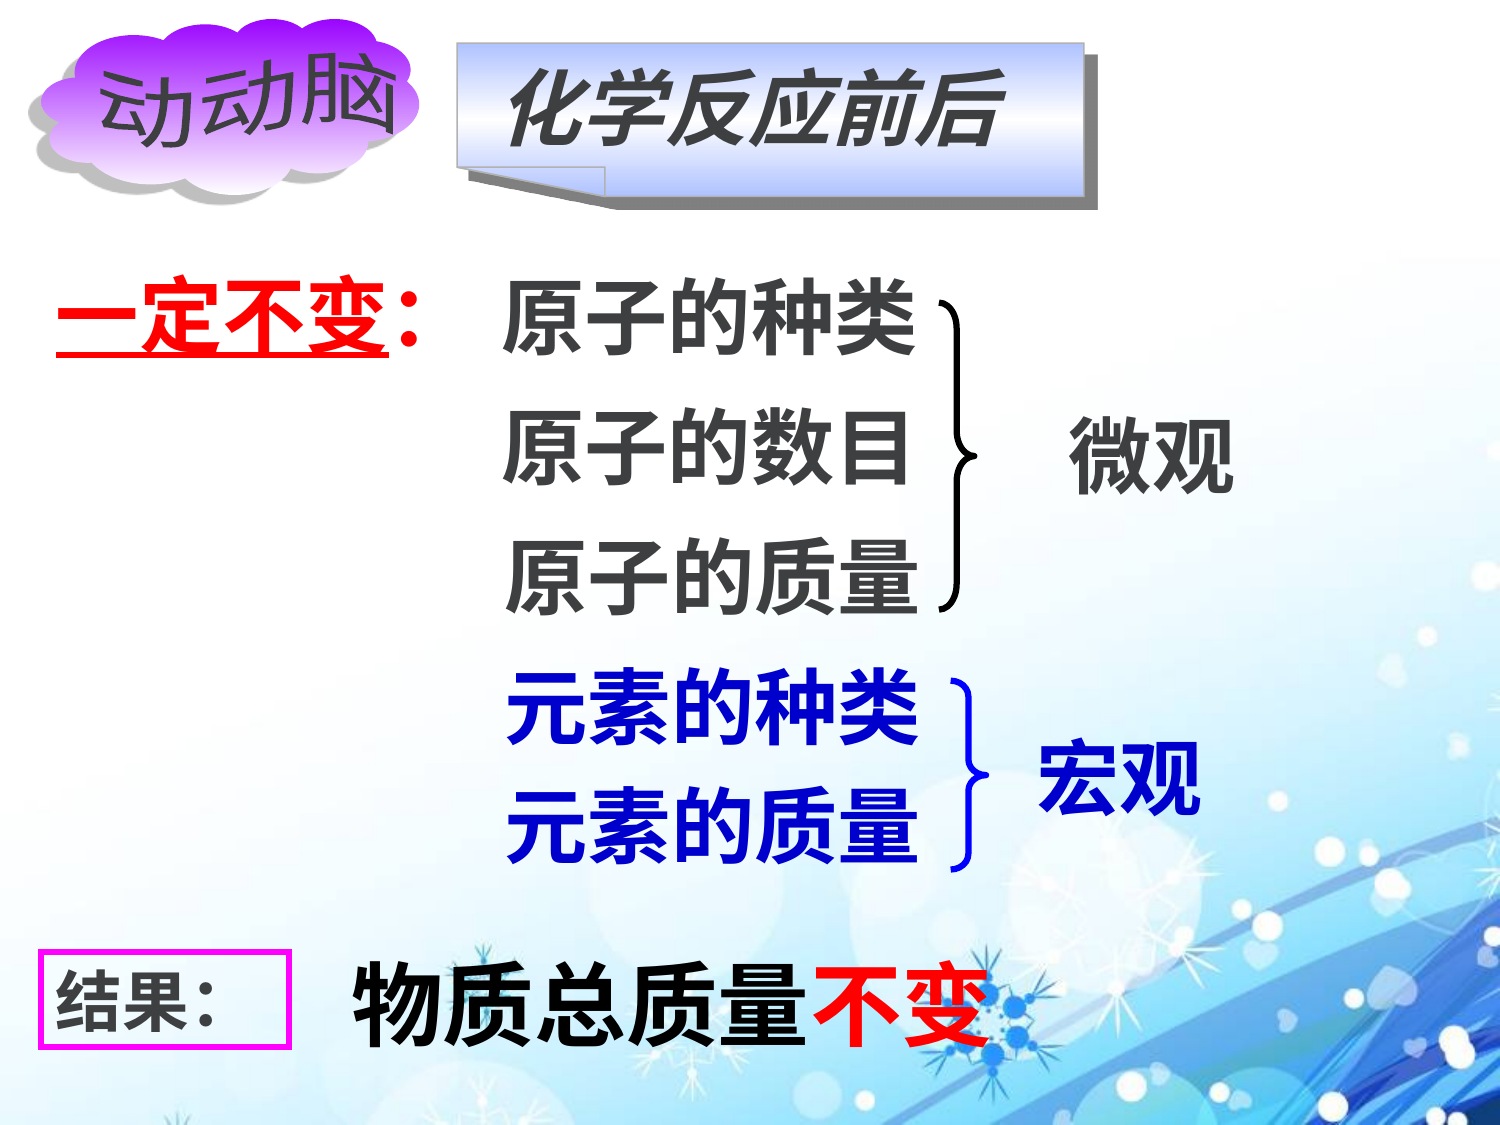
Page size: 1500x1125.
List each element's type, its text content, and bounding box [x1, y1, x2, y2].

text_box 原子的质量 [490, 518, 966, 633]
text_box 结果： [41, 952, 290, 1047]
text_box [938, 302, 975, 610]
text_box 原子的种类 [486, 258, 963, 373]
text_box 微观 [1054, 397, 1329, 512]
text_box 原子的数目 [486, 388, 938, 503]
text_box 物质总质量不变 [336, 940, 1093, 1066]
text_box [950, 680, 987, 870]
text_box 原子的数目 [957, 388, 963, 448]
text_box 一定不变： [41, 255, 526, 371]
text_box [41, 19, 420, 196]
text_box 宏观 [1021, 718, 1297, 834]
text_box 化学反应前后 [457, 43, 1084, 197]
picture [0, 13, 1500, 1125]
text_box 元素的质量 [490, 766, 966, 882]
text_box 原子的数目 [957, 464, 963, 503]
text_box 元素的种类 [490, 648, 966, 763]
